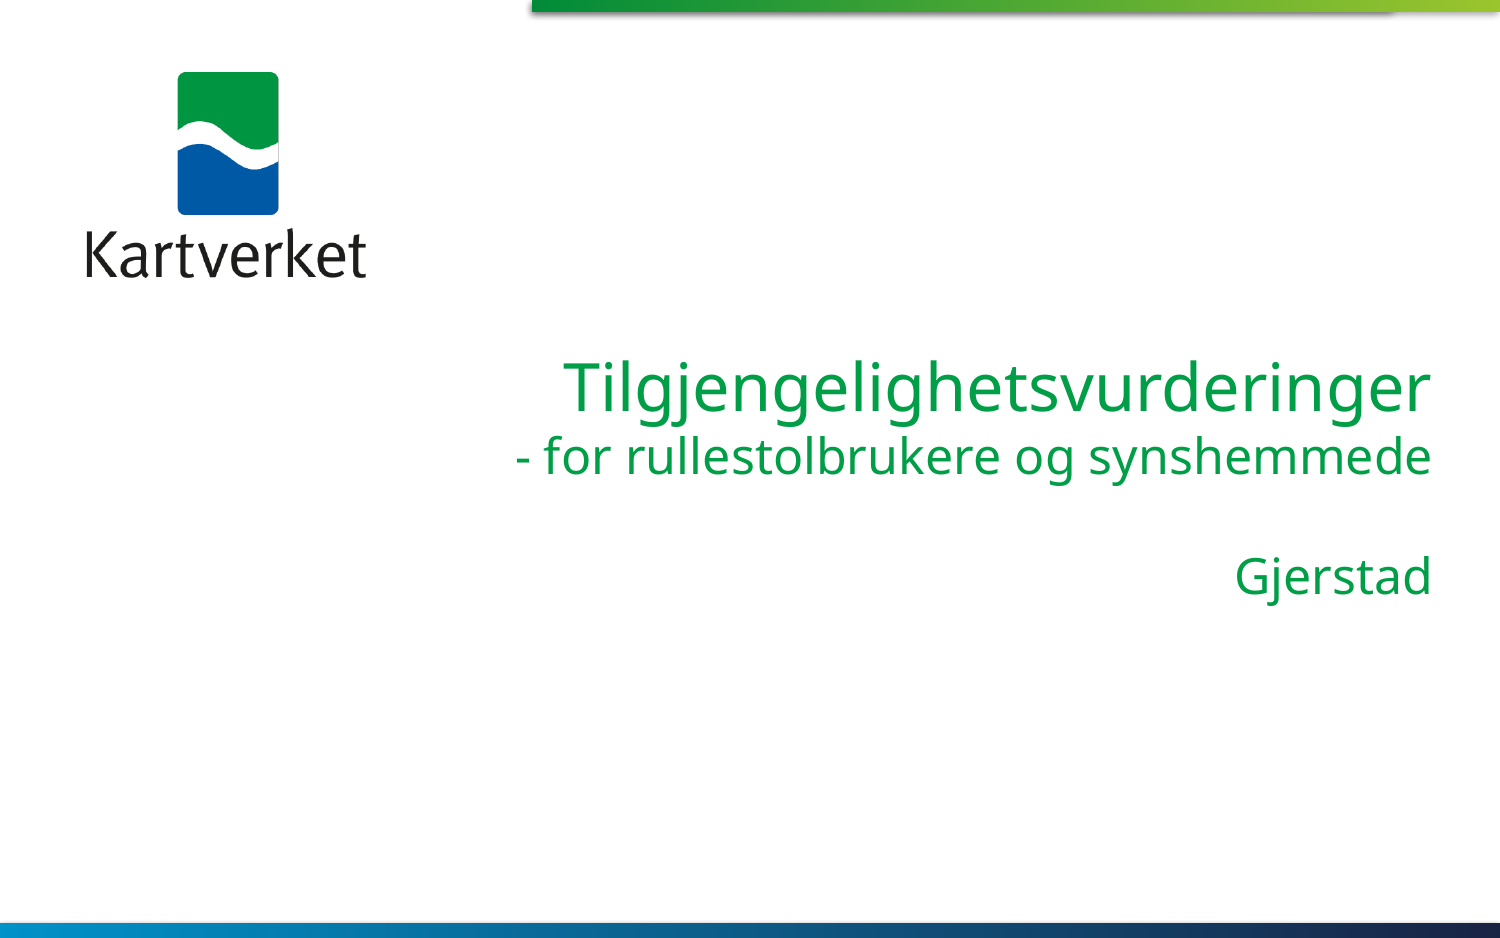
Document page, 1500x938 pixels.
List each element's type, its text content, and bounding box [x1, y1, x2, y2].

text_box Tilgjengelighetsvurderinger - for rullestolbrukere og synshemmede Gjerstad [66, 337, 1449, 613]
